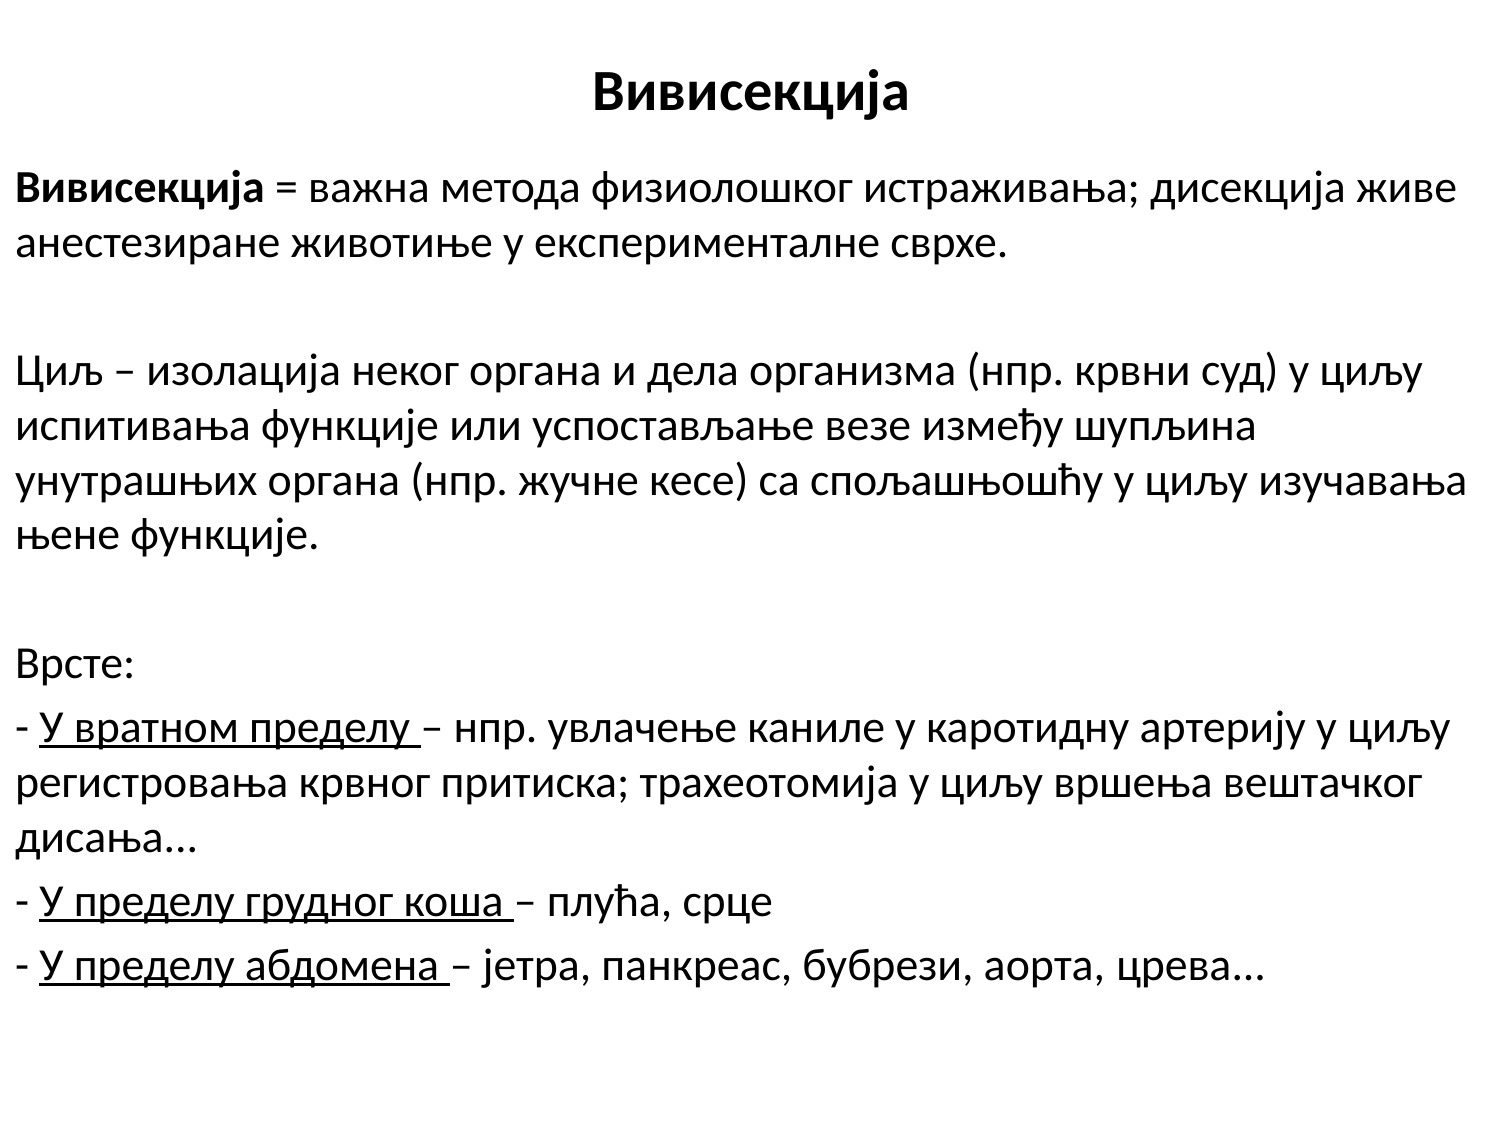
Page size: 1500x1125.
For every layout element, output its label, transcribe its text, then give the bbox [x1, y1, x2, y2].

title Вивисекција [277, 42, 1216, 132]
subtitle Вивисекција = важна метода физиолошког истраживања; дисекција живе анестезиране животиње у експерименталне сврхе. Циљ – изолација неког органа и дела организма (нпр. крвни суд) у циљу испитивања функције или успостављање везе између шупљина унутрашњих органа (нпр. жучне кесе) са спољашњошћу у циљу изучавања њене функције. Врсте: - У вратном пределу – нпр. увлачење каниле у каротидну артерију у циљу регистровања крвног притиска; трахеотомија у циљу вршења вештачког дисања... - У пределу грудног коша – плућа, срце - У пределу абдомена – јетра, панкреас, бубрези, аорта, црева... [0, 148, 1500, 1087]
